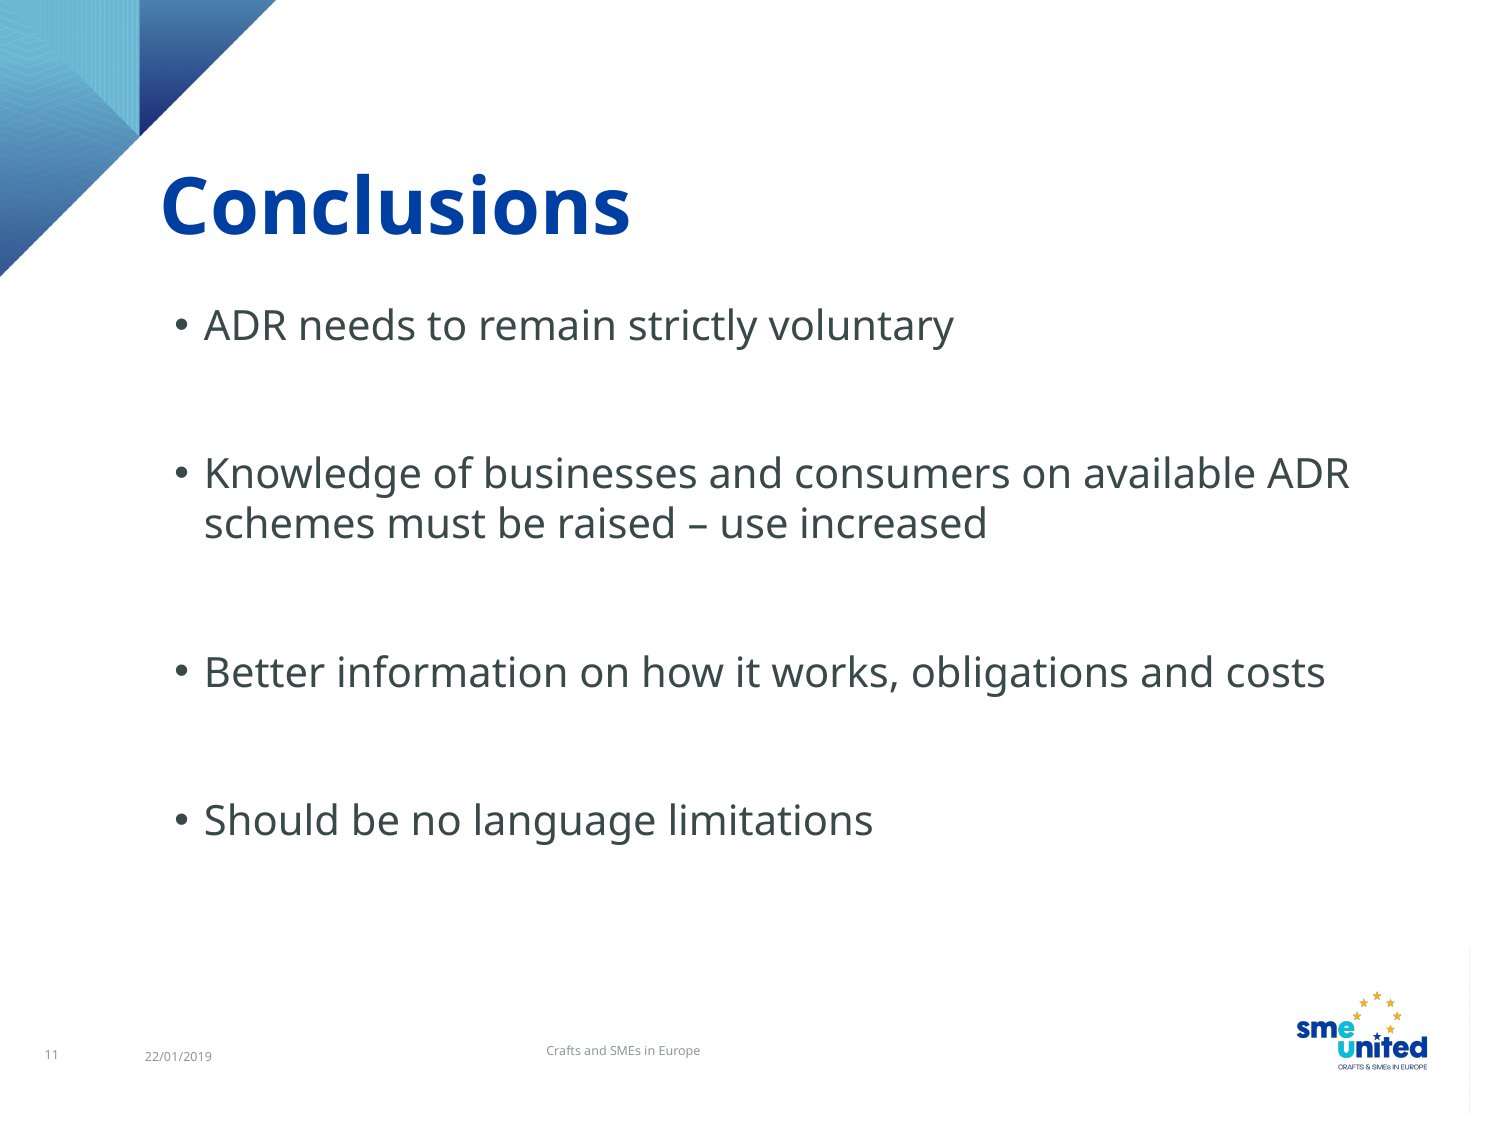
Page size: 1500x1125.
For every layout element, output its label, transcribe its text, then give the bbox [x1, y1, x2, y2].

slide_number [144, 986, 243, 1125]
picture [1254, 948, 1470, 1113]
picture [0, 0, 301, 296]
text_box Conclusions [144, 147, 1356, 258]
list ADR needs to remain strictly voluntary Knowledge of businesses and consumers on available ADR schemes must be raised – use increased Better information on how it works, obligations and costs Should be no language limitations [144, 298, 1356, 978]
footer Crafts and SMEs in Europe [385, 976, 861, 1125]
slide_number 11 [0, 985, 59, 1125]
